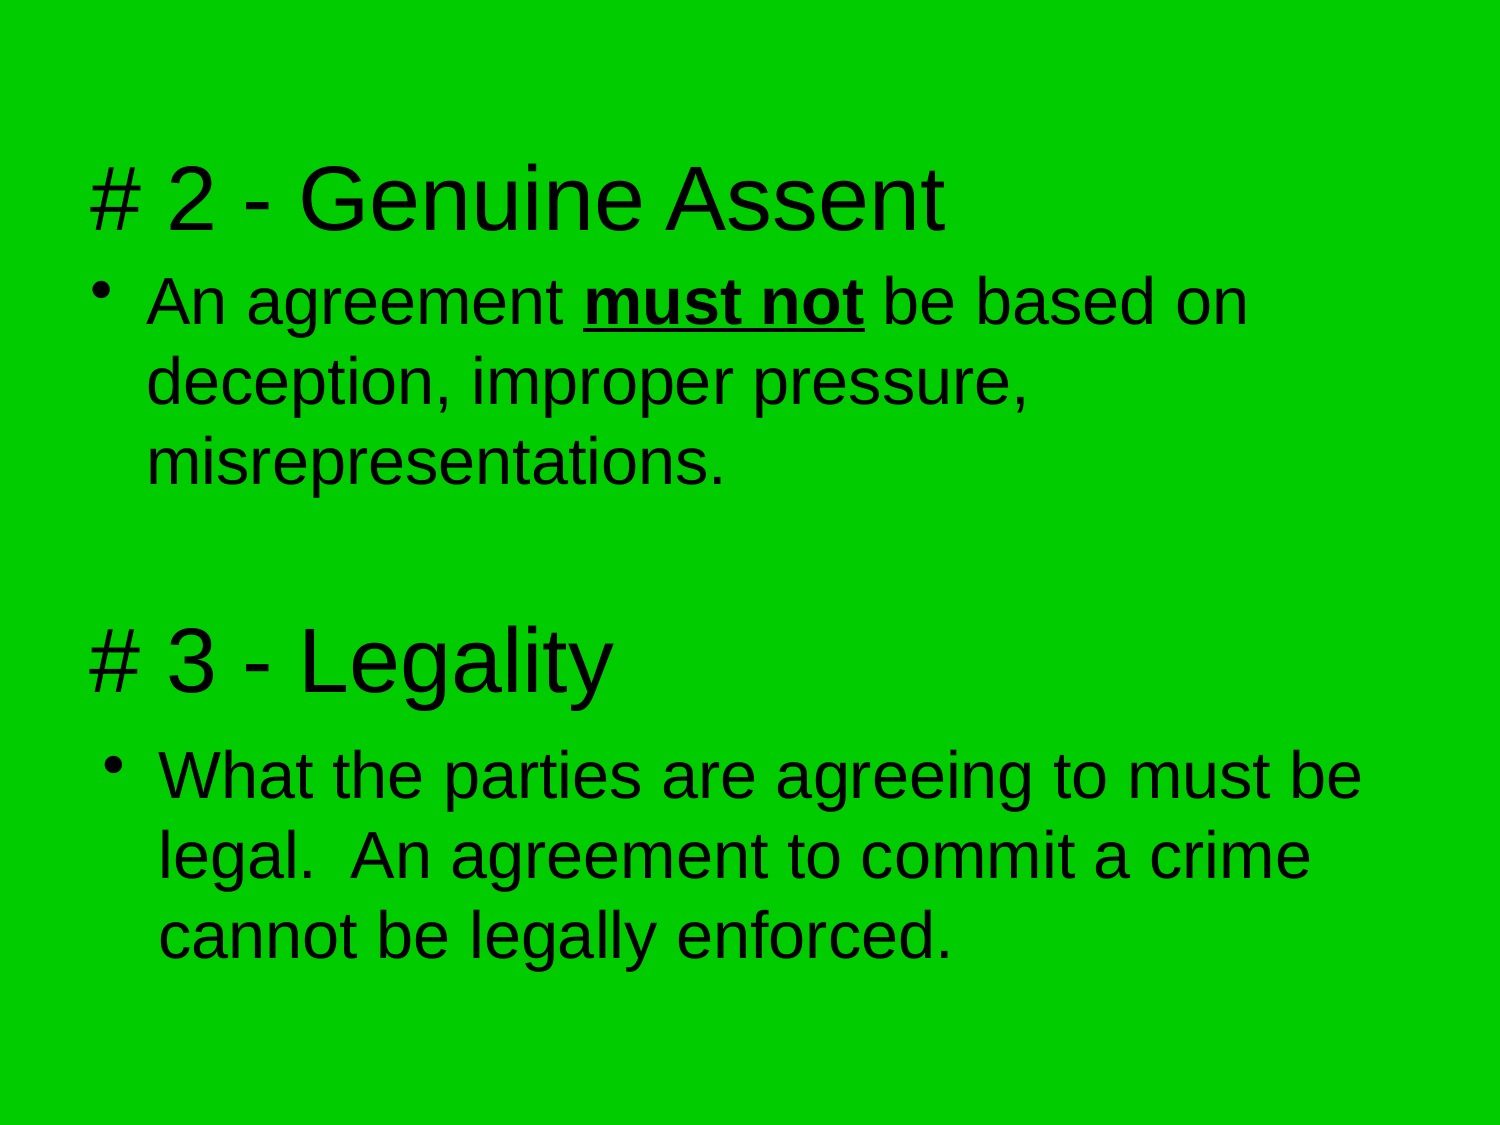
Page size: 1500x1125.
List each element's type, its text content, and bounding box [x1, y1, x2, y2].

title # 2 - Genuine Assent [74, 99, 1426, 288]
list An agreement must not be based on deception, improper pressure, misrepresentations. [74, 288, 1426, 538]
text_box What the parties are agreeing to must be legal. An agreement to commit a crime cannot be legally enforced. [87, 724, 1438, 1013]
text_box # 3 - Legality [74, 562, 1425, 750]
